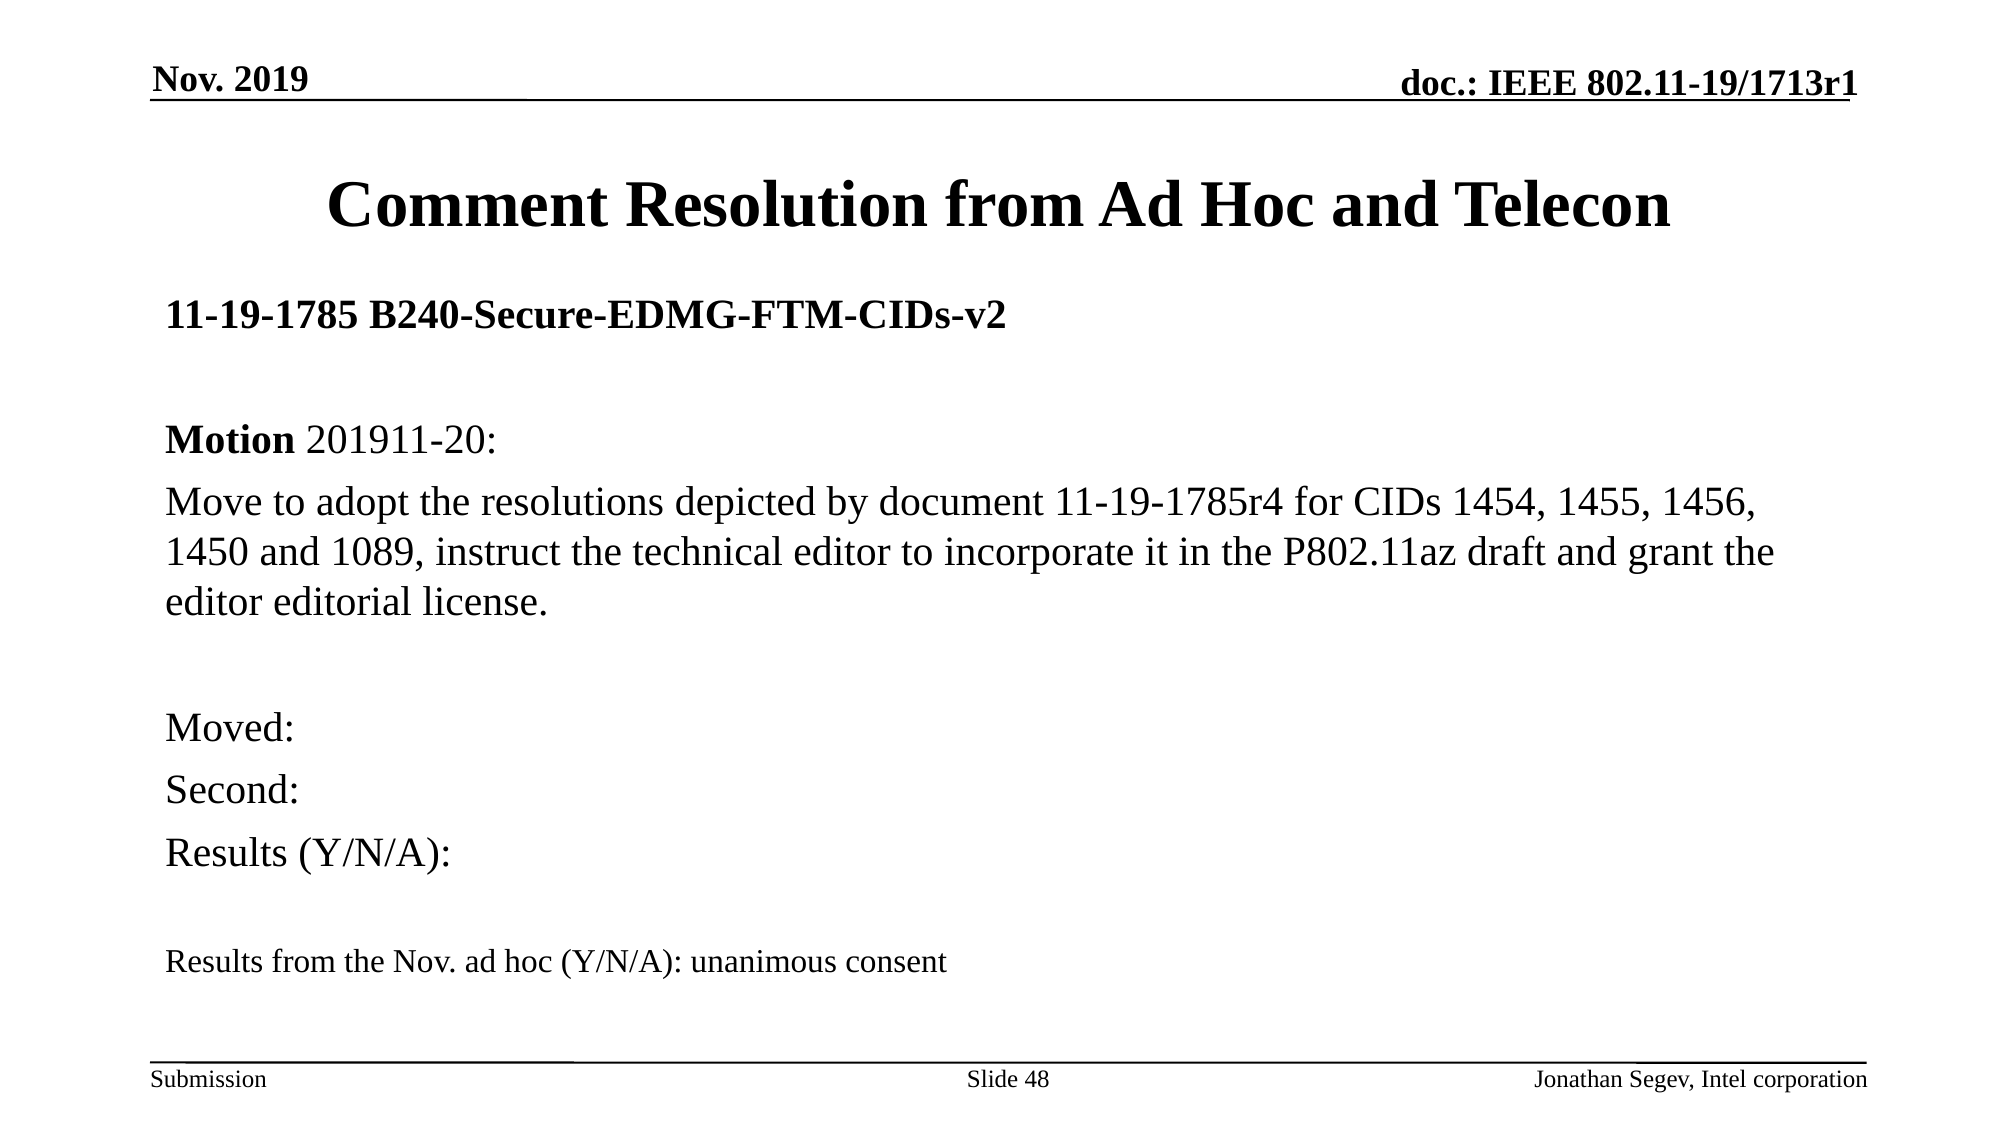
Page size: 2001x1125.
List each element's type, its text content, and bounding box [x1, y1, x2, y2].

list 11-19-1785 B240-Secure-EDMG-FTM-CIDs-v2 Motion 201911-20: Move to adopt the resolutions depicted by document 11-19-1785r4 for CIDs 1454, 1455, 1456, 1450 and 1089, instruct the technical editor to incorporate it in the P802.11az draft and grant the editor editorial license. Moved: Second: Results (Y/N/A): Results from the Nov. ad hoc (Y/N/A): unanimous consent [149, 278, 1850, 1000]
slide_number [152, 54, 563, 100]
title Comment Resolution from Ad Hoc and Telecon [149, 112, 1850, 278]
footer Jonathan Segev, Intel corporation [1171, 1061, 1869, 1093]
slide_number Slide 48 [950, 1061, 1067, 1123]
